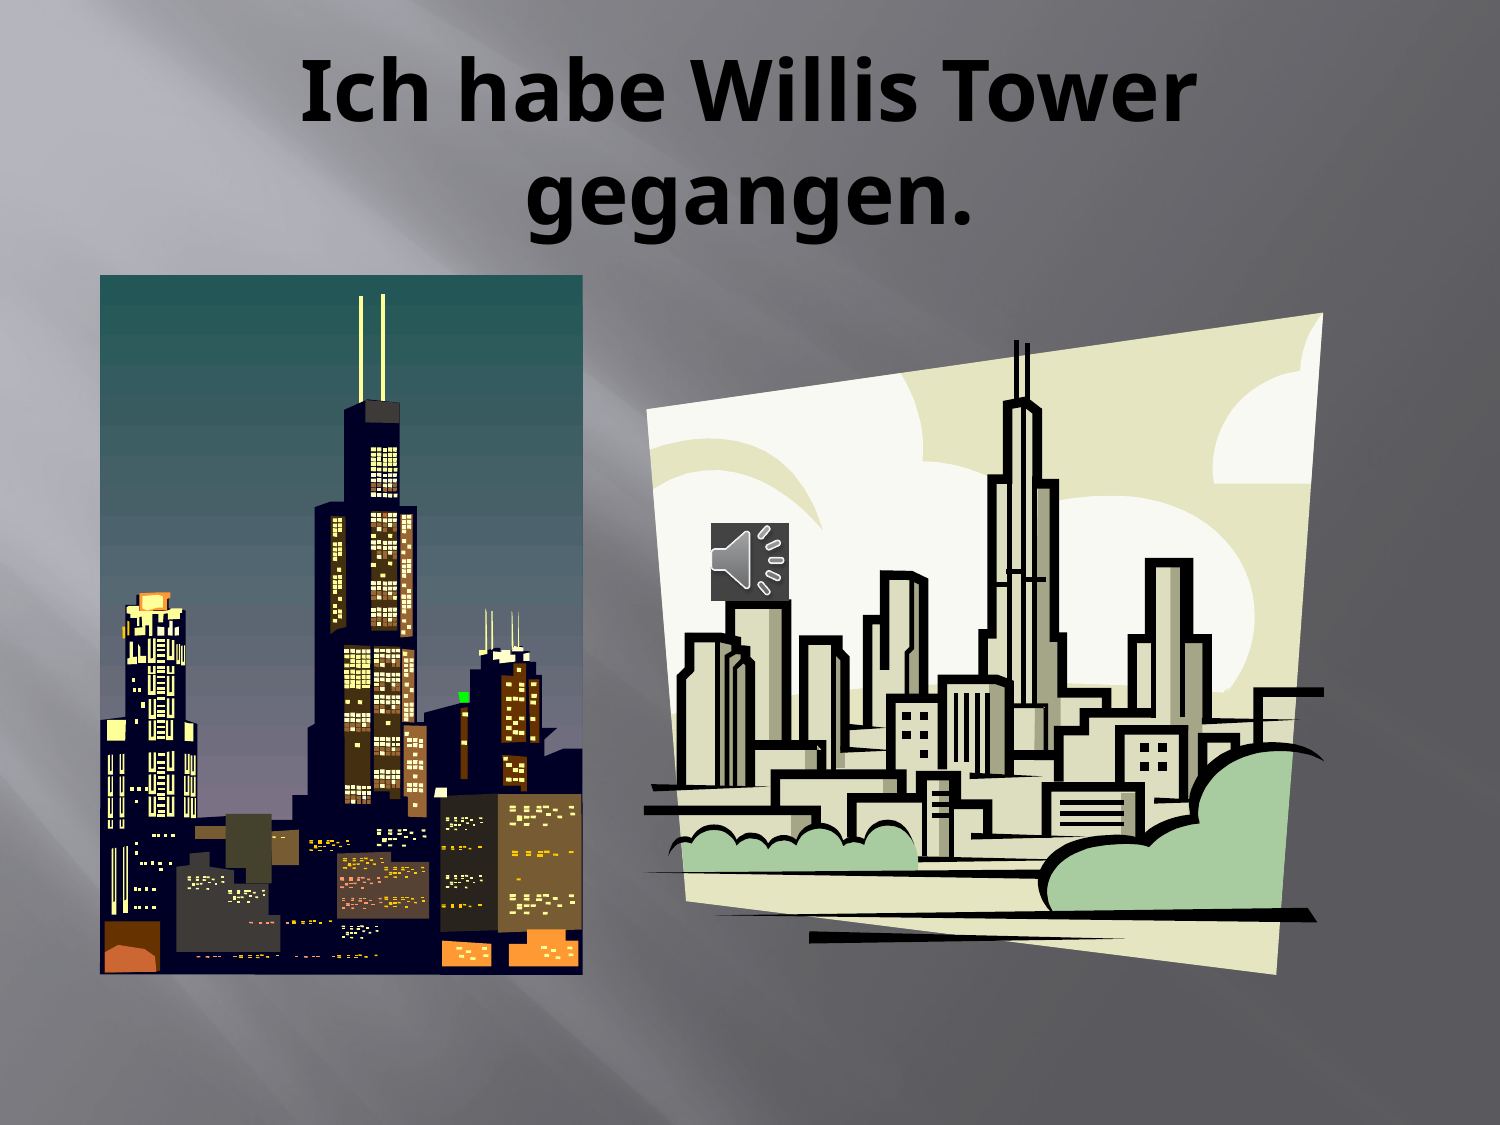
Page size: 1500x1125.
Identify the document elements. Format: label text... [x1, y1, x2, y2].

picture [99, 274, 583, 976]
picture [643, 312, 1325, 976]
title Ich habe Willis Tower gegangen. [75, 45, 1425, 233]
